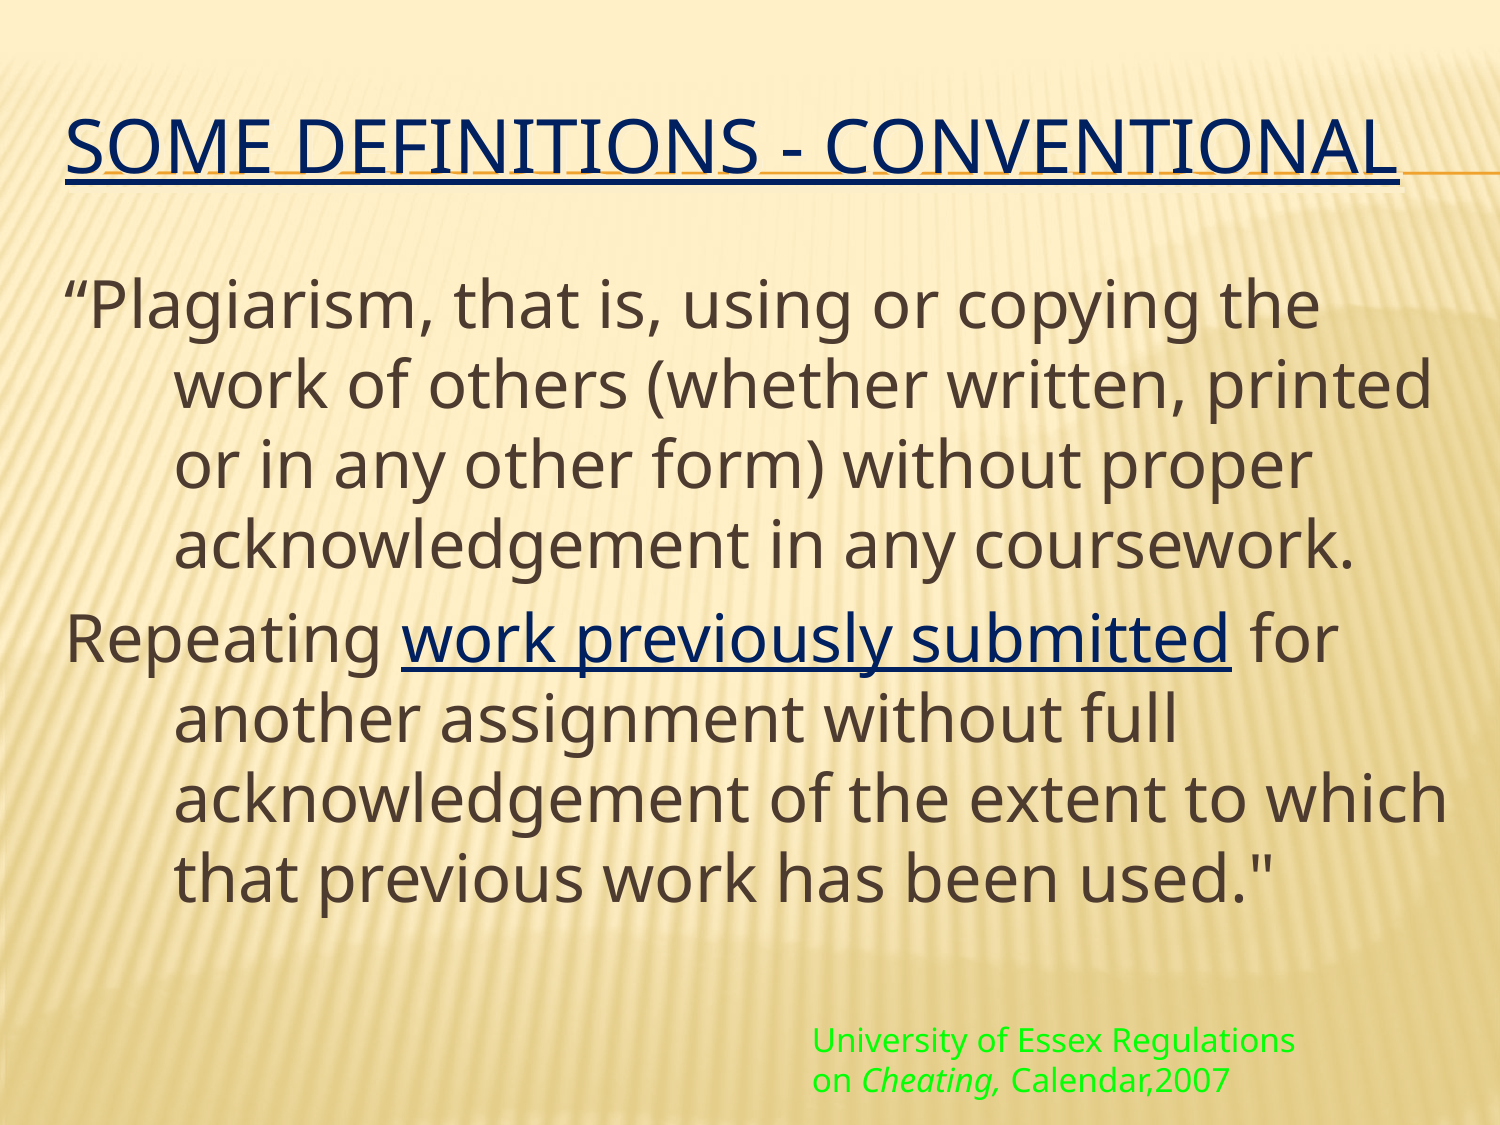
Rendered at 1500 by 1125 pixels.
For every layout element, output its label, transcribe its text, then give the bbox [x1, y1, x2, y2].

text_box University of Essex Regulations on Cheating, Calendar,2007 [797, 1011, 1317, 1106]
title Some Definitions - Conventional [50, 75, 1475, 213]
list “Plagiarism, that is, using or copying the work of others (whether written, printed or in any other form) without proper acknowledgement in any coursework. Repeating work previously submitted for another assignment without full acknowledgement of the extent to which that previous work has been used." [50, 254, 1475, 998]
